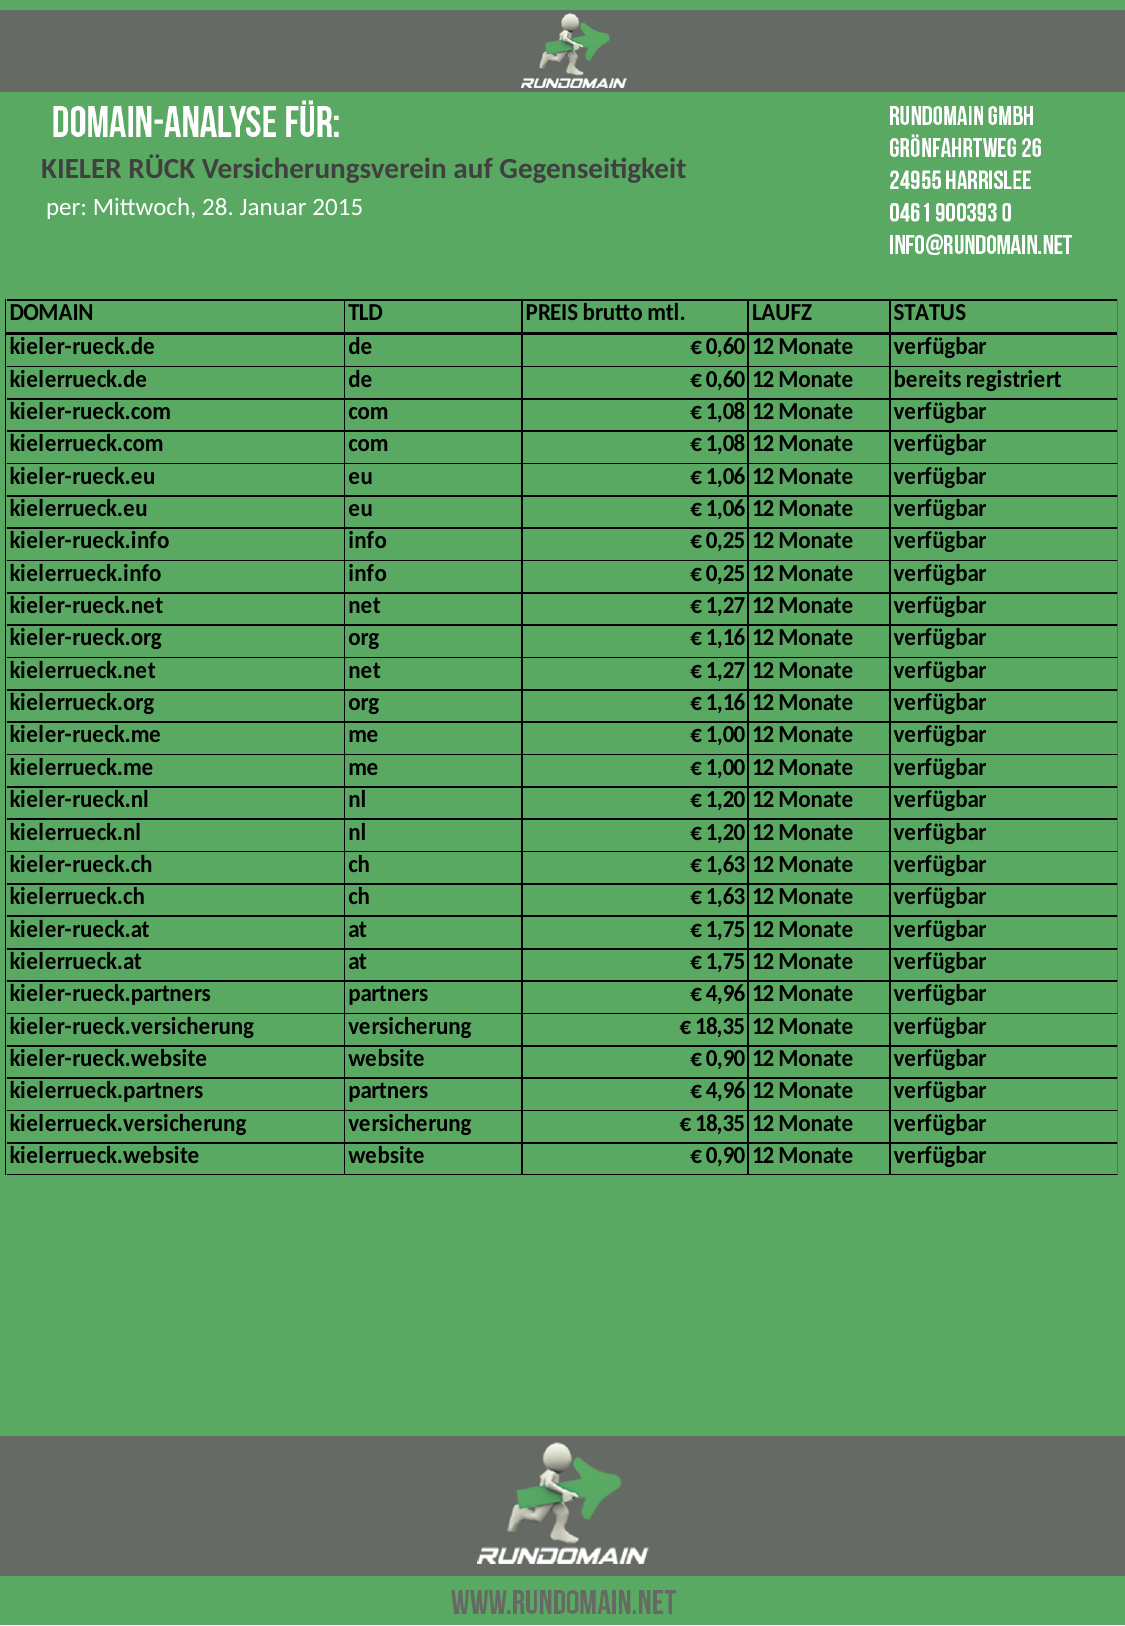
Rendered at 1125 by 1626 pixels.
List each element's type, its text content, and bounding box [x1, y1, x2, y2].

text_box per: Mittwoch, 28. Januar 2015 [31, 182, 546, 228]
text_box KIELER RÜCK Versicherungsverein auf Gegenseitigkeit [26, 141, 710, 192]
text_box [4, 299, 1119, 1176]
